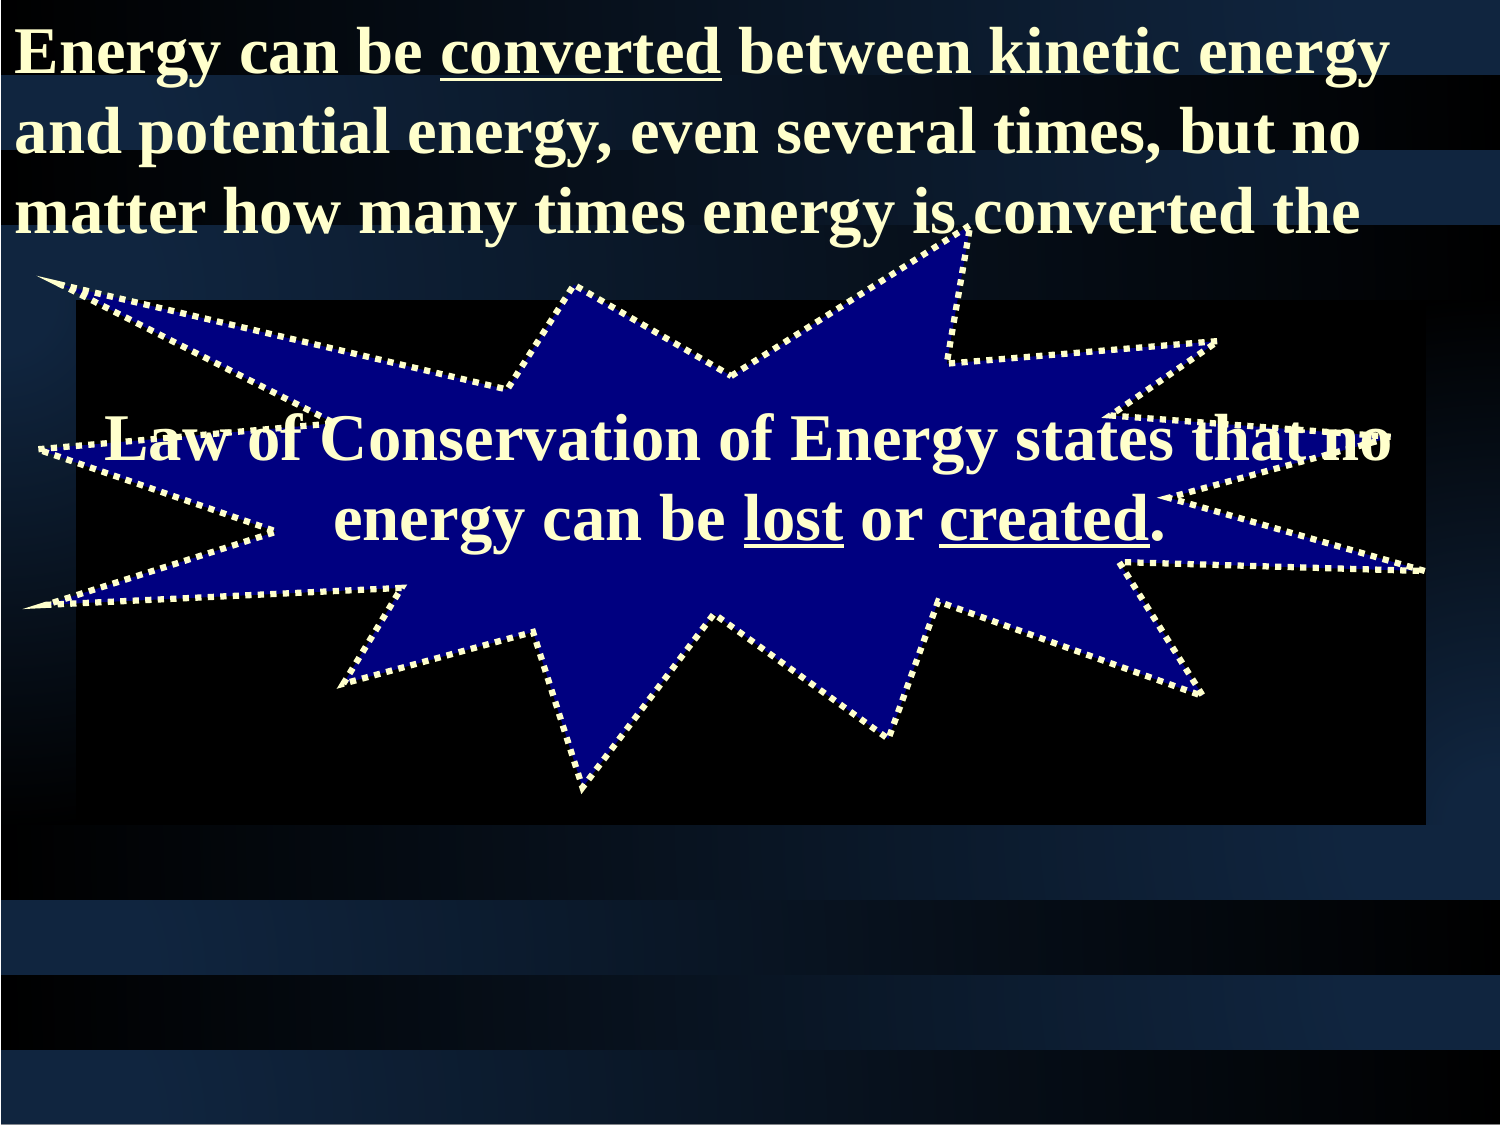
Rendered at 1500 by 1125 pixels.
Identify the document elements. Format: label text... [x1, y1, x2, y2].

picture [0, 562, 1500, 1125]
text_box Energy can be converted between kinetic energy and potential energy, even several times, but no matter how many times energy is converted the Law of Conservation of Energy states that no energy can be lost or created. [0, 0, 1500, 562]
text_box [46, 562, 1426, 788]
